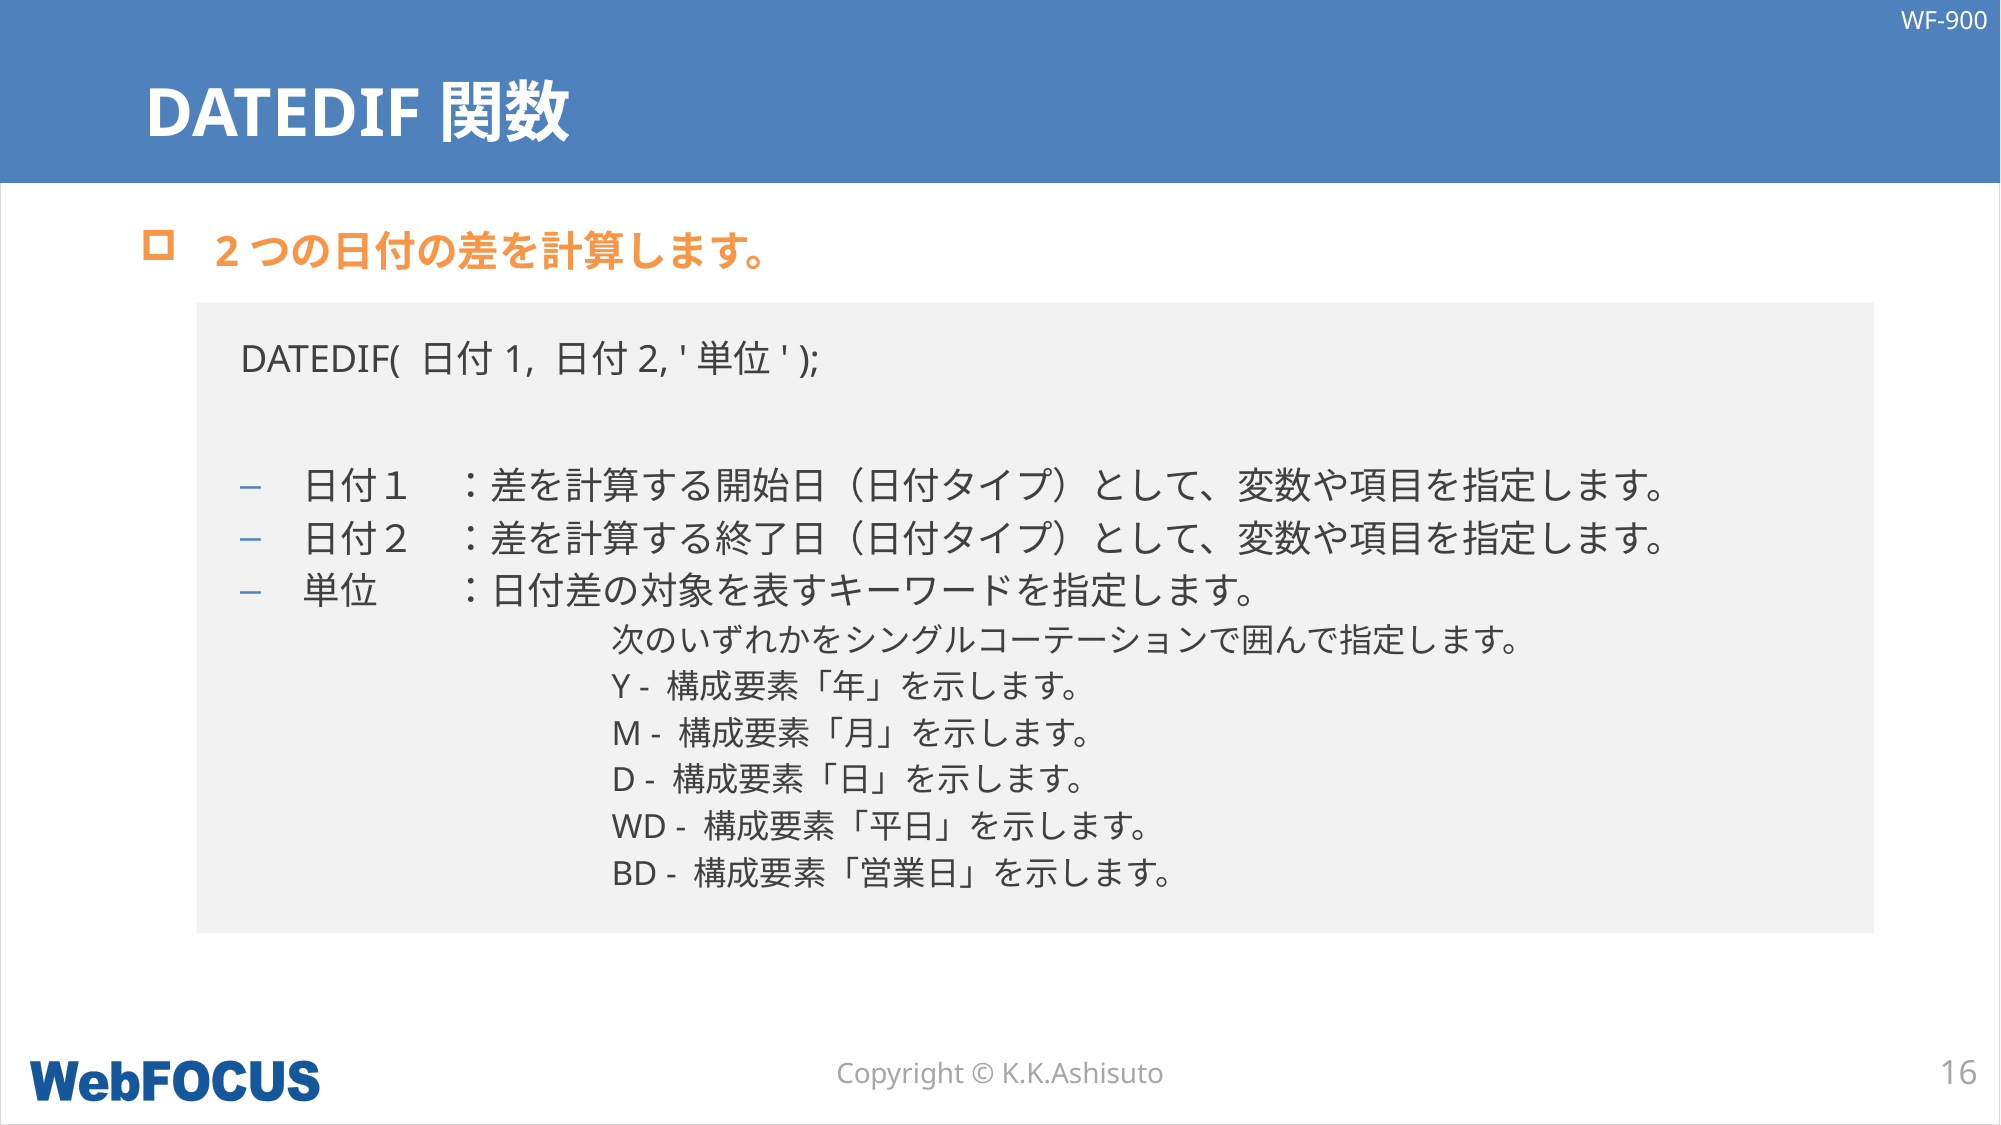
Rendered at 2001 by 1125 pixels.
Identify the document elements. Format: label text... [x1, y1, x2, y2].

title DATEDIF関数 [129, 50, 1924, 169]
picture [25, 1050, 323, 1111]
list 2つの日付の差を計算します。 DATEDIF( 日付1, 日付2, '単位' ); 日付１ ：差を計算する開始日（日付タイプ）として、変数や項目を指定します。 日付２ ：差を計算する終了日（日付タイプ）として、変数や項目を指定します。 単位 ：日付差の対象を表すキーワードを指定します。 次のいずれかをシングルコーテーションで囲んで指定します。 Y - 構成要素「年」を示します。 M - 構成要素「月」を示します。 D - 構成要素「日」を示します。 WD - 構成要素「平日」を示します。 BD - 構成要素「営業日」を示します。 [125, 217, 1926, 1020]
